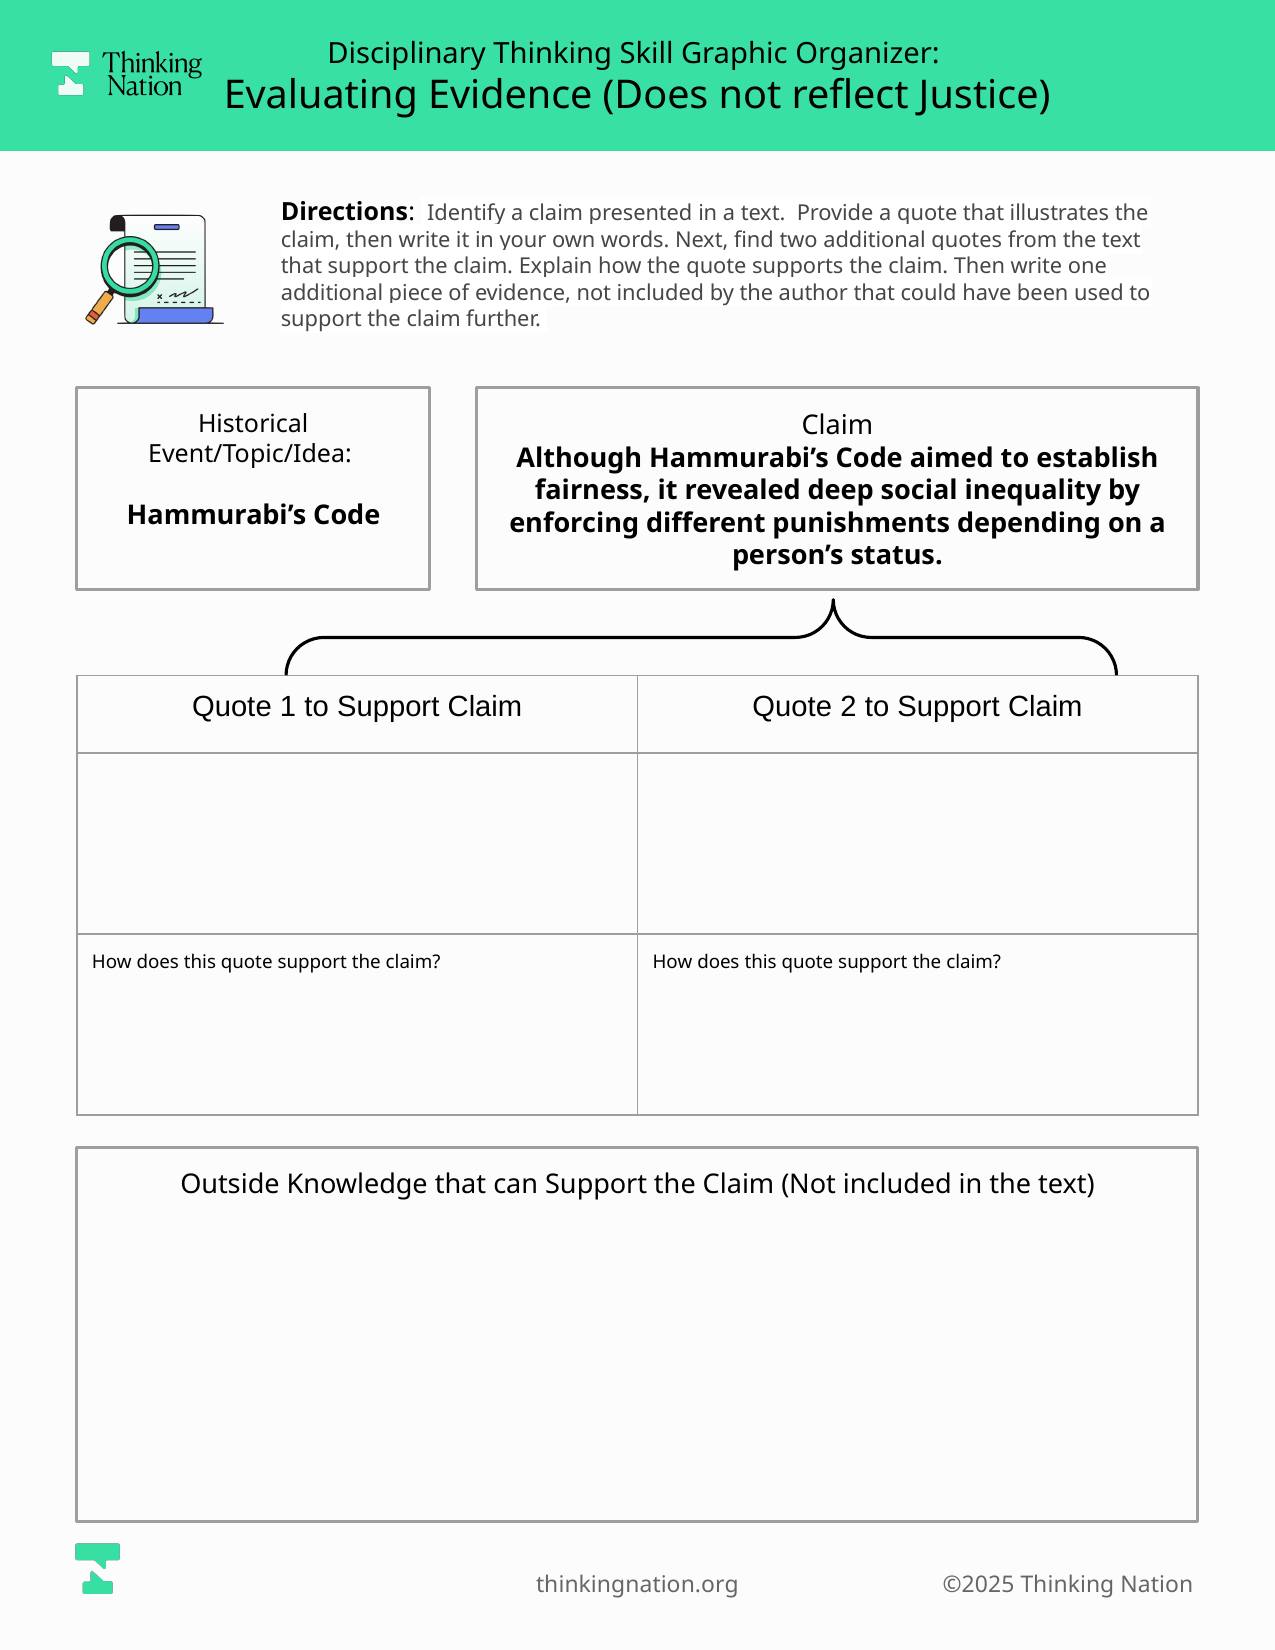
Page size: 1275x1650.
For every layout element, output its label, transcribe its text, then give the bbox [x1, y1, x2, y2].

text_box Disciplinary Thinking Skill Graphic Organizer: Evaluating Evidence (Does not reflect Justice) [0, 0, 1275, 151]
picture [35, 37, 207, 109]
text_box Claim Although Hammurabi’s Code aimed to establish fairness, it revealed deep social inequality by enforcing different punishments depending on a person’s status. [476, 387, 1199, 590]
text_box ©2025 Thinking Nation [907, 1553, 1210, 1605]
table_cell How does this quote support the claim? [638, 935, 1197, 1114]
text_box [286, 599, 1117, 676]
text_box thinkingnation.org [486, 1553, 789, 1605]
text_box Outside Knowledge that can Support the Claim (Not included in the text) [76, 1147, 1198, 1522]
text_box Directions: Identify a claim presented in a text. Provide a quote that illustrates the claim, then write it in your own words. Next, find two additional quotes from the text that support the claim. Explain how the quote supports the claim. Then write one additional piece of evidence, not included by the author that could have been used to support the claim further. [262, 207, 1198, 319]
table_cell [638, 754, 1197, 933]
table_cell How does this quote support the claim? [78, 935, 637, 1114]
text_box Historical Event/Topic/Idea: Hammurabi’s Code [76, 387, 430, 590]
table_cell [78, 754, 637, 933]
table_header Quote 2 to Support Claim [638, 676, 1197, 752]
picture [62, 1533, 133, 1604]
table_header Quote 1 to Support Claim [78, 676, 637, 752]
picture [76, 191, 234, 348]
